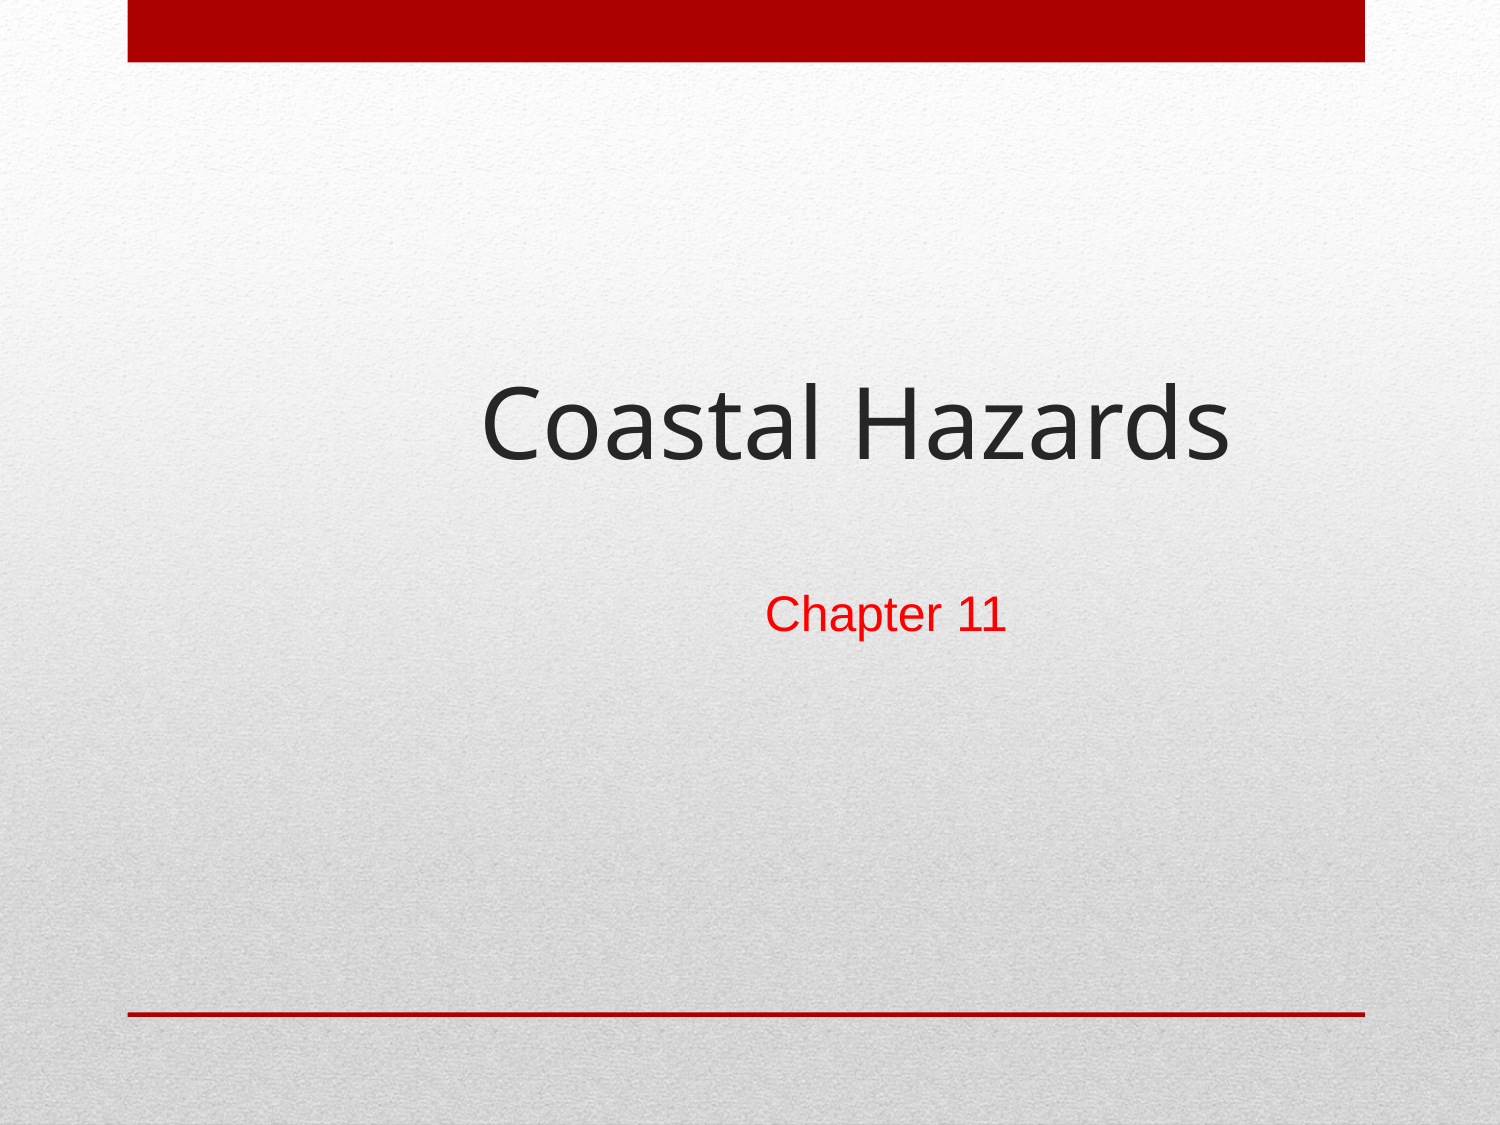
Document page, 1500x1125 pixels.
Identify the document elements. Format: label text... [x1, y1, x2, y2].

text_box Chapter 11 [749, 573, 1063, 649]
title Coastal Hazards [249, 287, 1463, 488]
